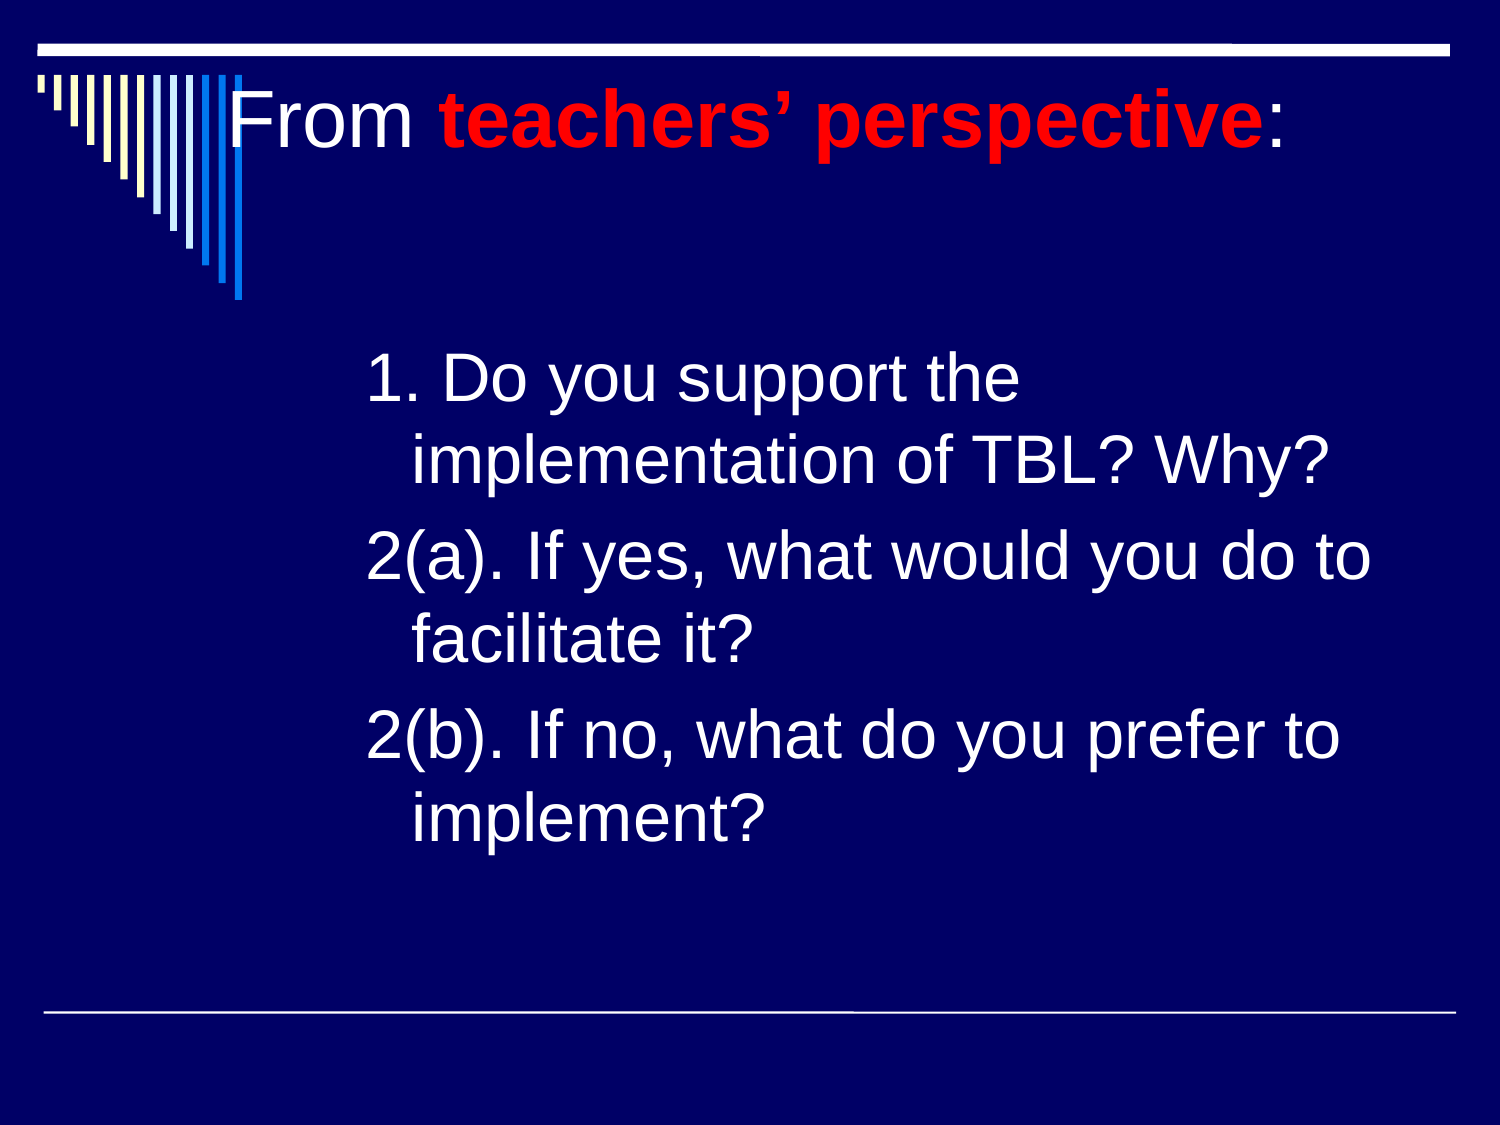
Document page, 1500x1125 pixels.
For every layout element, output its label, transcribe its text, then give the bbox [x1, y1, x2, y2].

list 1. Do you support the implementation of TBL? Why? 2(a). If yes, what would you do to facilitate it? 2(b). If no, what do you prefer to implement? [274, 324, 1426, 1001]
title From teachers’ perspective: [81, 70, 1433, 259]
